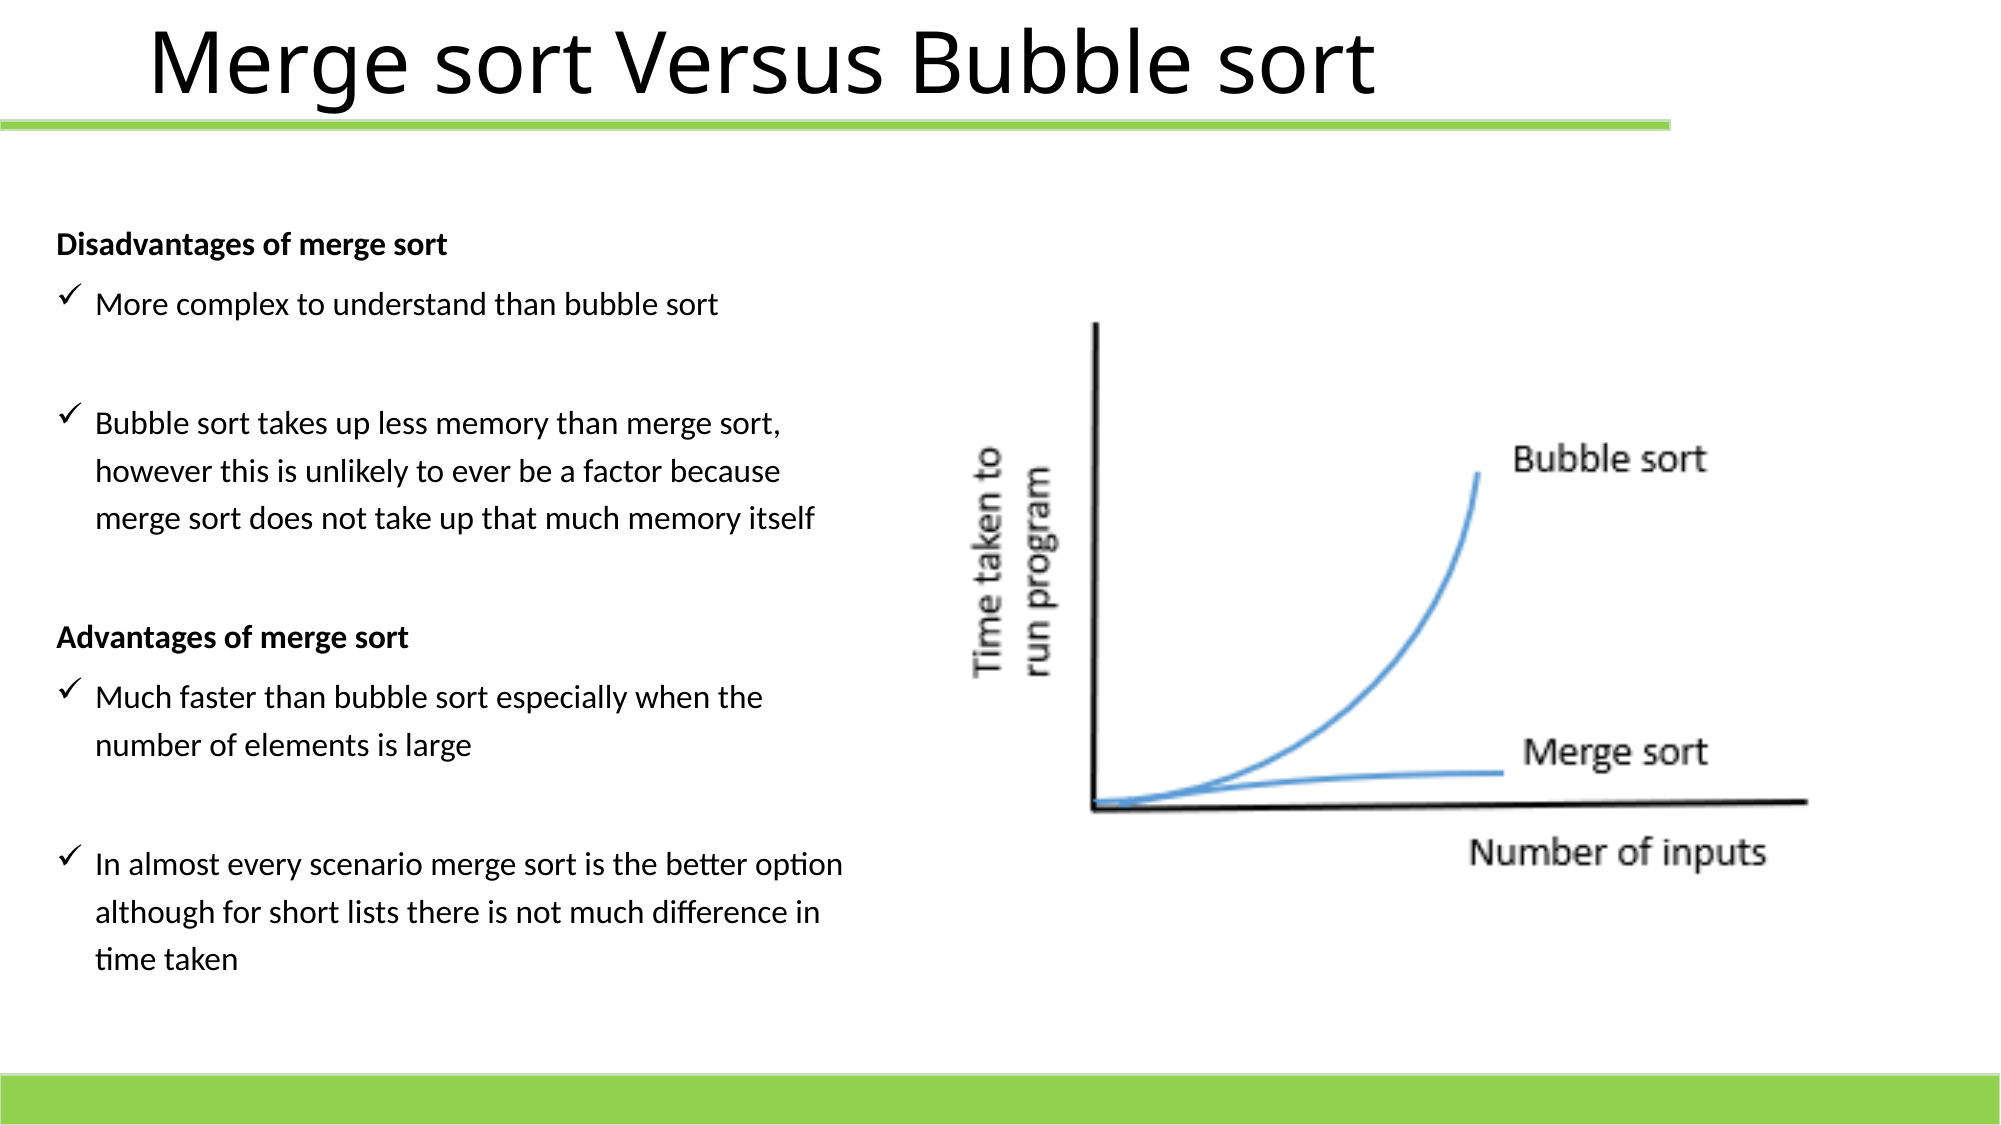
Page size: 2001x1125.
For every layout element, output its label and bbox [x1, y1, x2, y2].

title [132, 11, 1858, 121]
list [41, 206, 880, 991]
picture [879, 240, 1901, 958]
